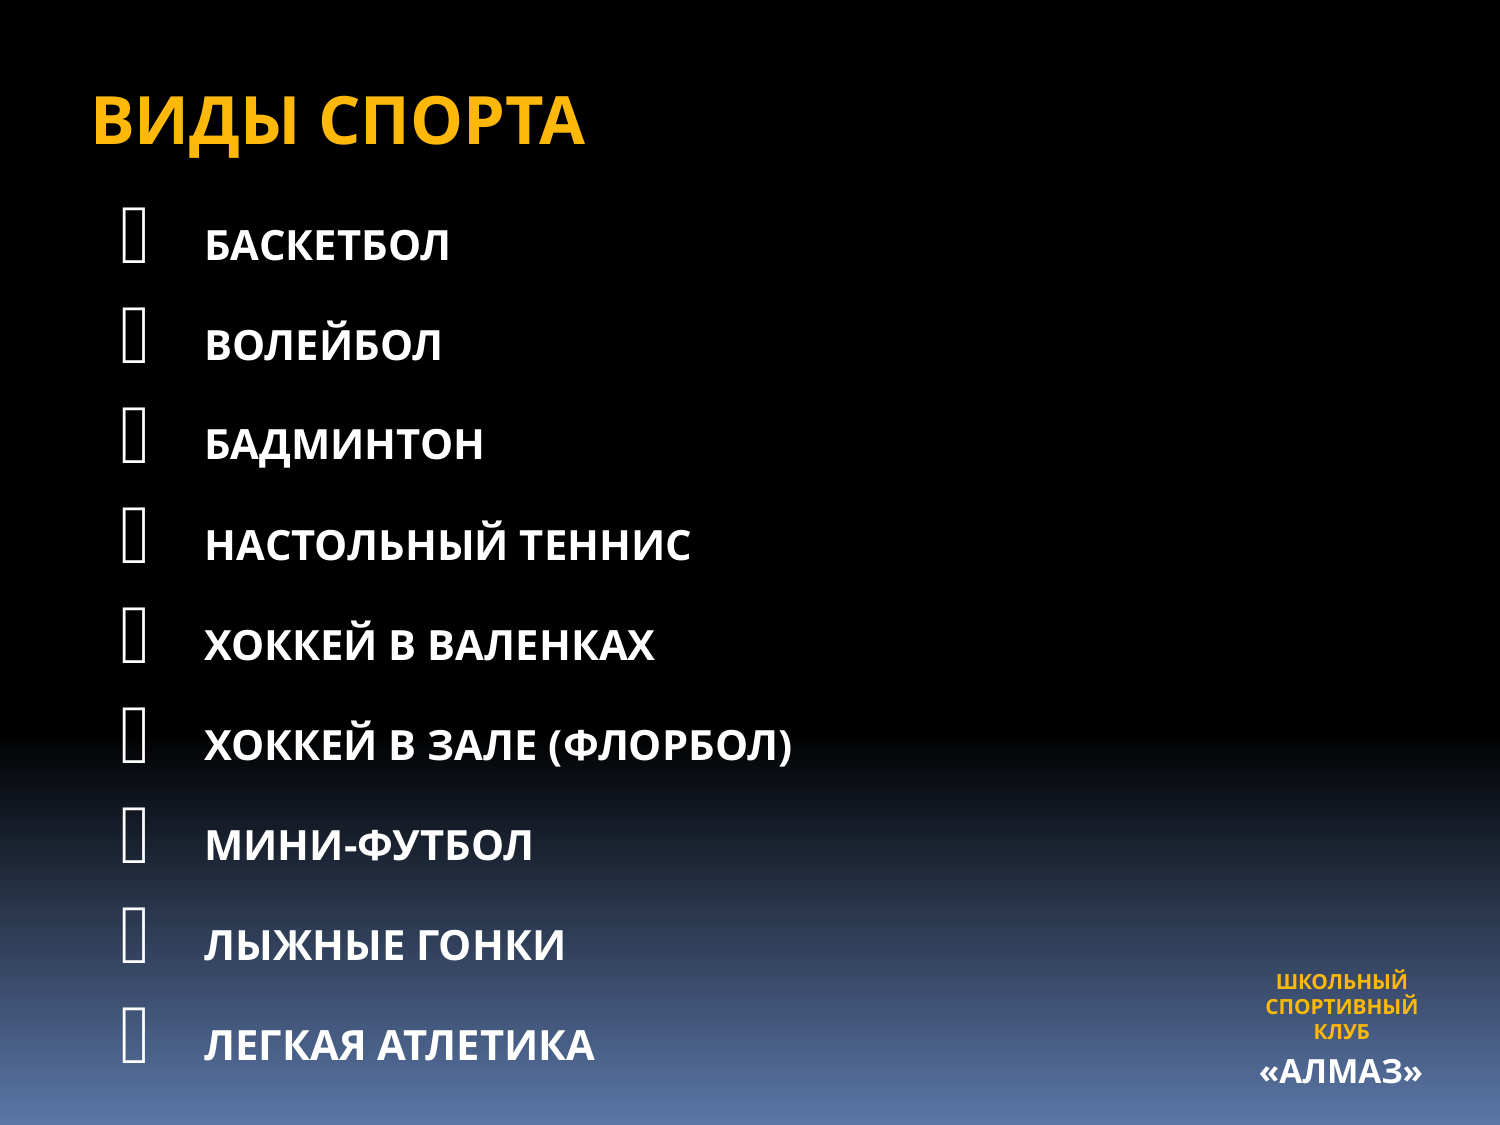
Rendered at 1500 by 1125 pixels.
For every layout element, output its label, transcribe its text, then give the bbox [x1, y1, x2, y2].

text_box ВИДЫ СПОРТА [75, 70, 601, 165]
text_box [1218, 960, 1466, 1099]
text_box БАСКЕТБОЛ ВОЛЕЙБОЛ БАДМИНТОН НАСТОЛЬНЫЙ ТЕННИС ХОККЕЙ В ВАЛЕНКАХ ХОККЕЙ В ЗАЛЕ (ФЛОРБОЛ) МИНИ-ФУТБОЛ ЛЫЖНЫЕ ГОНКИ ЛЕГКАЯ АТЛЕТИКА [105, 210, 1301, 1076]
